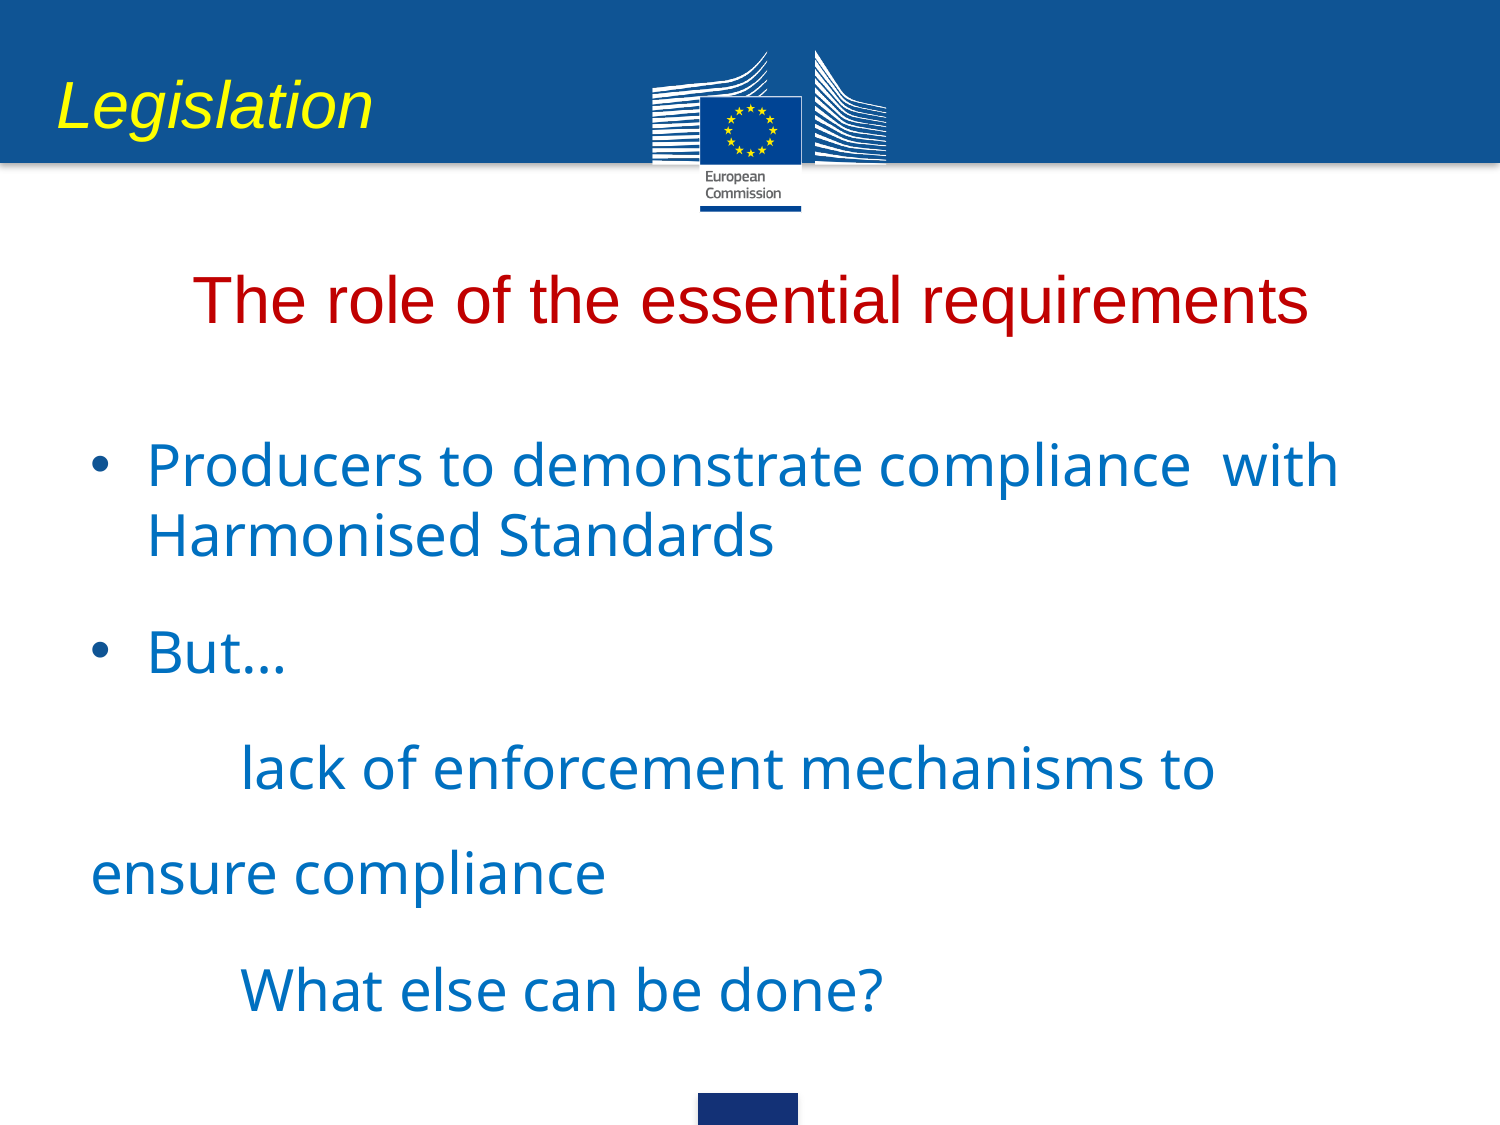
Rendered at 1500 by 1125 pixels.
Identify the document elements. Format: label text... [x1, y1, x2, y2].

list Producers to demonstrate compliance with Harmonised Standards But… lack of enforcement mechanisms to ensure compliance What else can be done? [75, 420, 1425, 1017]
title The role of the essential requirements [76, 219, 1427, 374]
text_box Legislation [41, 54, 432, 150]
